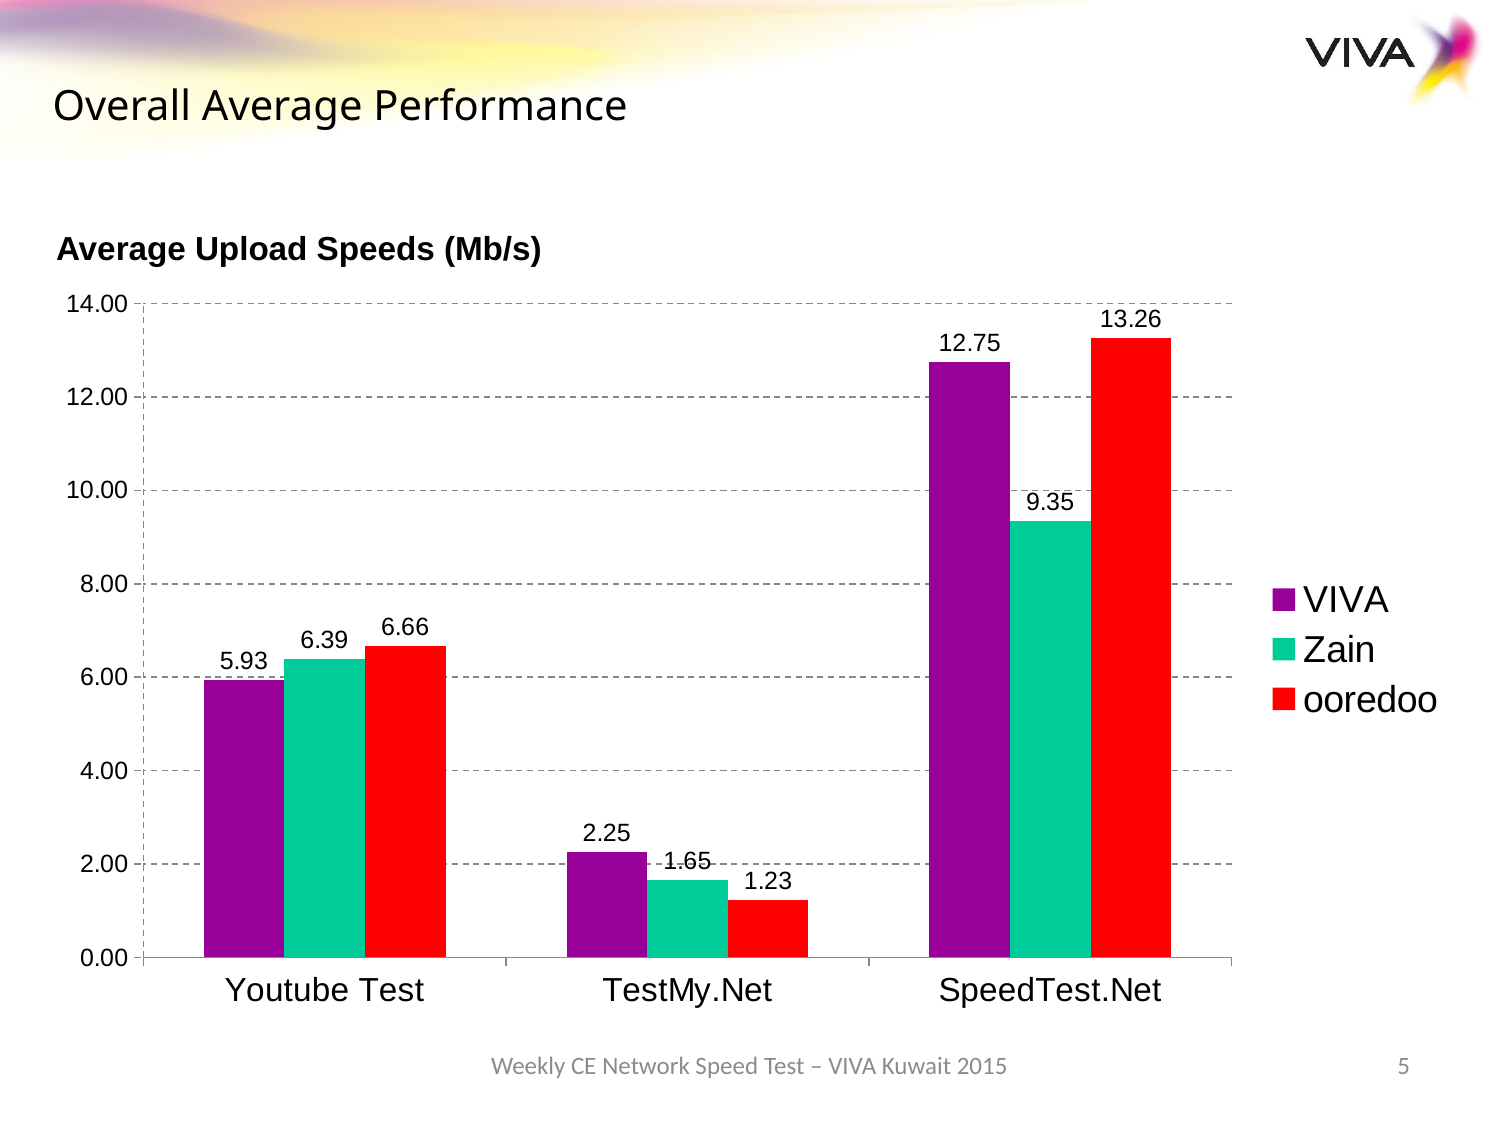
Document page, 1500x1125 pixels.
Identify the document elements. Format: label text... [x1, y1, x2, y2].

text_box Weekly CE Network Speed Test – VIVA Kuwait 2015 [205, 1042, 1074, 1103]
chart [37, 275, 1463, 1024]
picture [0, 0, 1089, 160]
text_box Average Upload Speeds (Mb/s) [41, 219, 1093, 273]
picture [1300, 12, 1485, 105]
text_box Overall Average Performance [37, 24, 1278, 184]
text_box 5 [1074, 1042, 1425, 1103]
